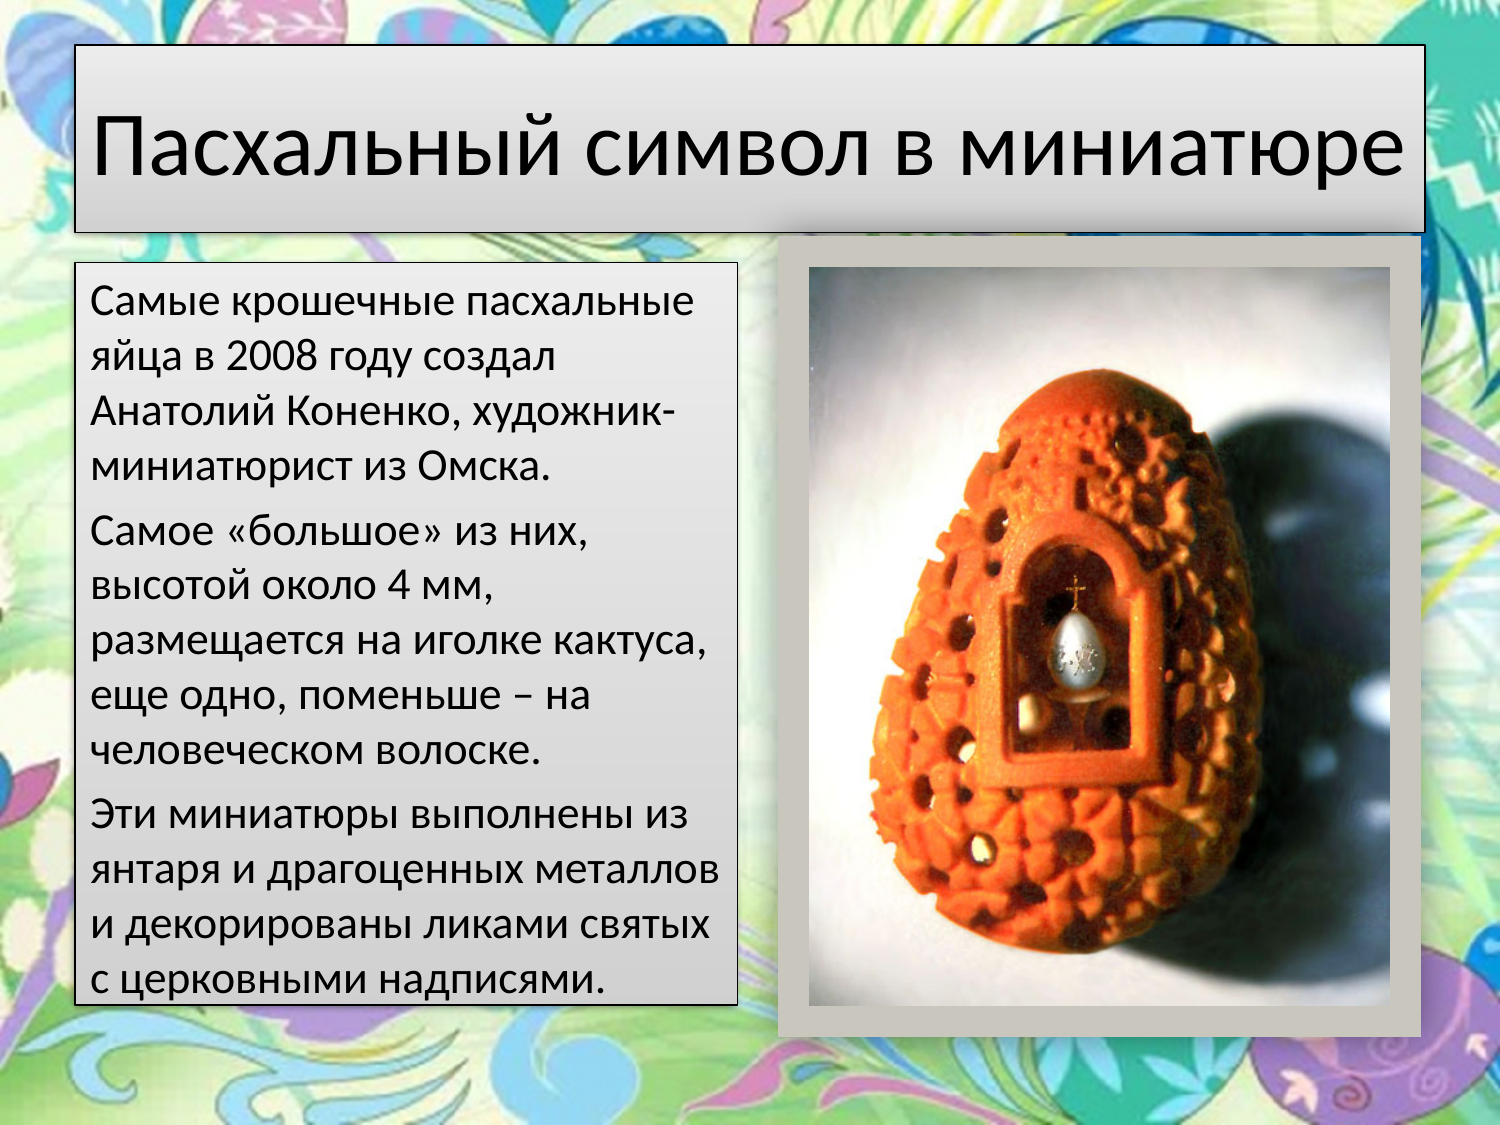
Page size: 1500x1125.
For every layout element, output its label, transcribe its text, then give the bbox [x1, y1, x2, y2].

list Самые крошечные пасхальные яйца в 2008 году создал Анатолий Коненко, художник-миниатюрист из Омска. Самое «большое» из них, высотой около 4 мм, размещается на иголке кактуса, еще одно, поменьше – на человеческом волоске. Эти миниатюры выполнены из янтаря и драгоценных металлов и декорированы ликами святых с церковными надписями. [74, 262, 738, 1006]
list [808, 266, 1391, 1007]
title Пасхальный символ в миниатюре [74, 44, 1426, 233]
picture [0, 0, 1500, 1125]
